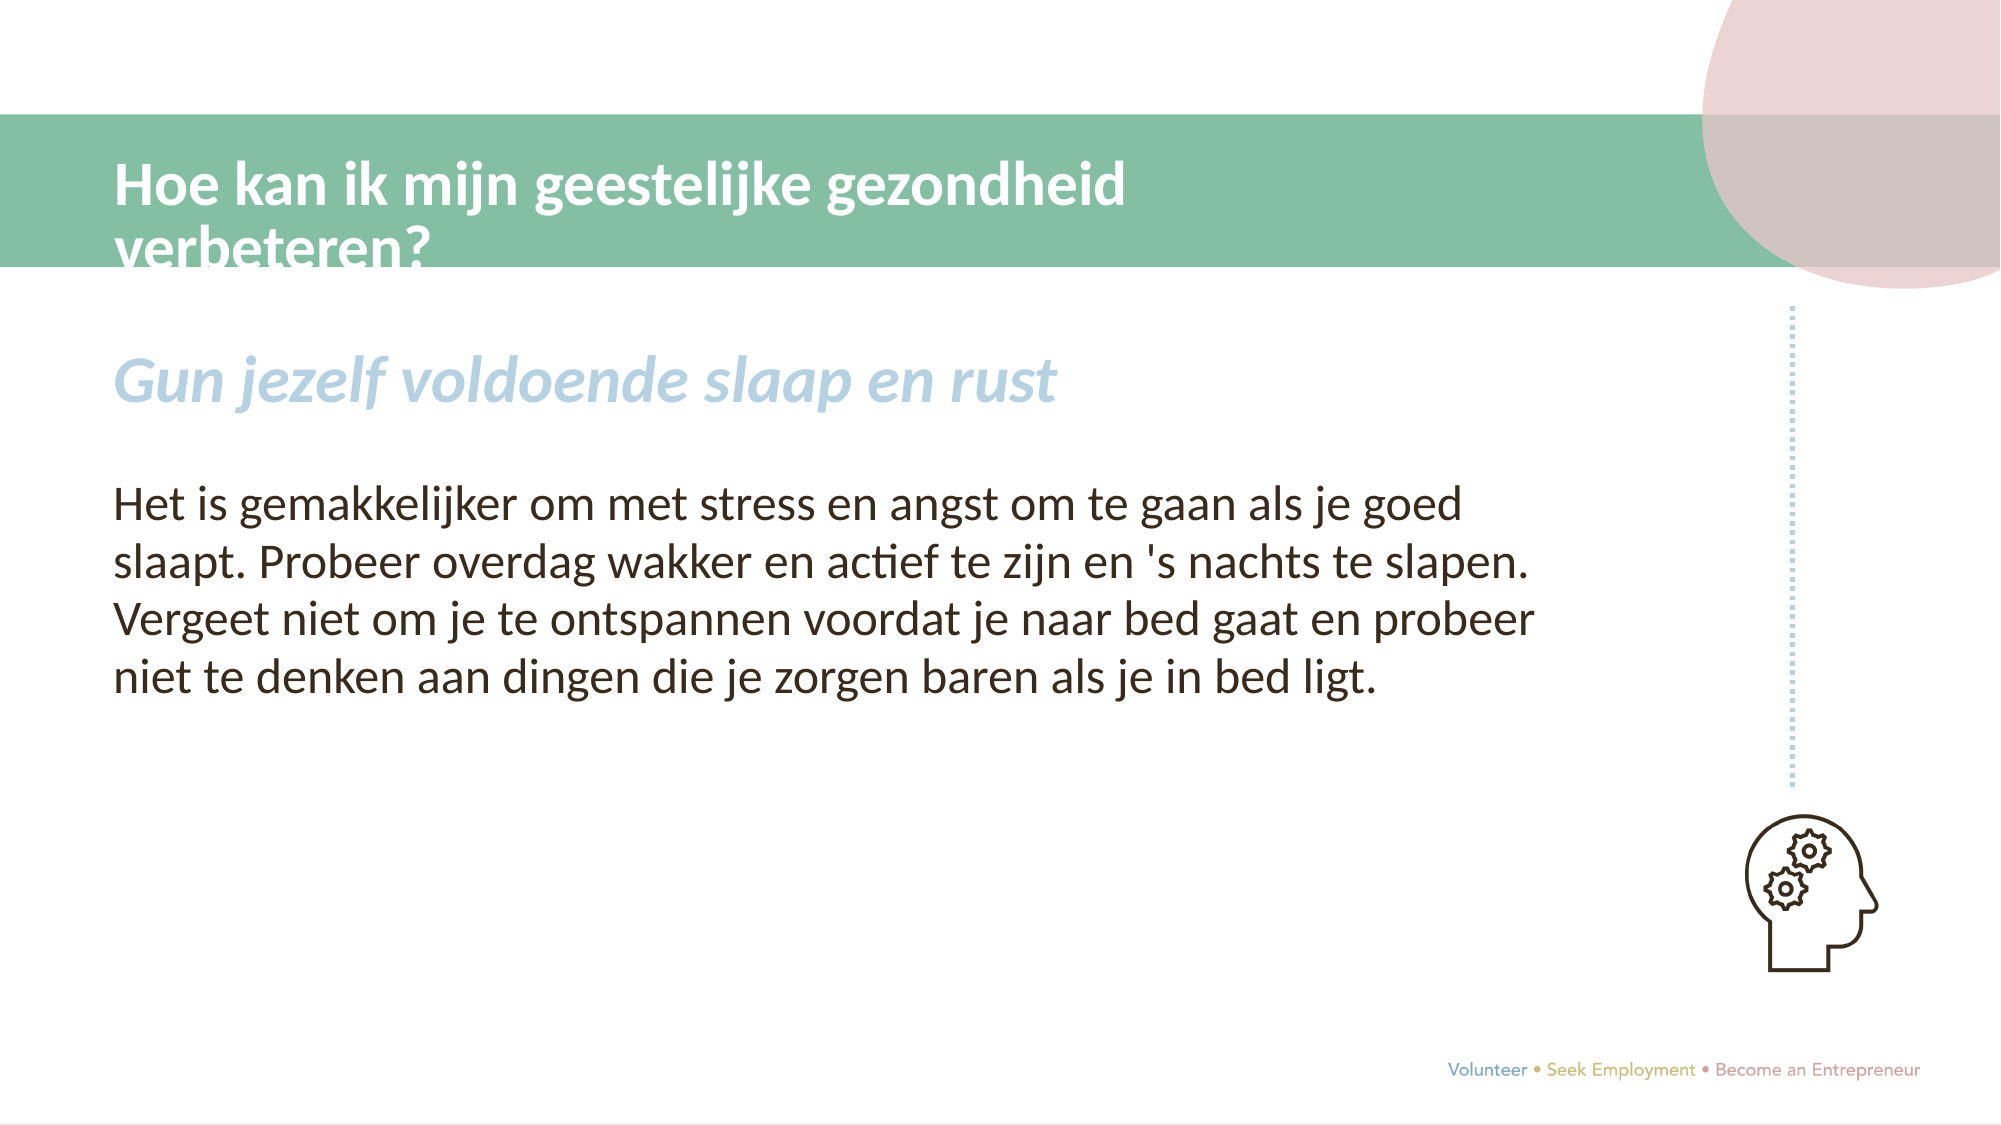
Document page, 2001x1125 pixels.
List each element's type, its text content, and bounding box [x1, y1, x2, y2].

text_box Hoe kan ik mijn geestelijke gezondheid verbeteren? [99, 147, 1312, 290]
text_box Gun jezelf voldoende slaap en rust Het is gemakkelijker om met stress en angst om te gaan als je goed slaapt. Probeer overdag wakker en actief te zijn en 's nachts te slapen. Vergeet niet om je te ontspannen voordat je naar bed gaat en probeer niet te denken aan dingen die je zorgen baren als je in bed ligt. [98, 350, 1581, 975]
picture [1418, 1046, 1971, 1103]
text_box [0, 113, 1797, 268]
picture [1717, 803, 1906, 992]
text_box [1702, 0, 2000, 289]
